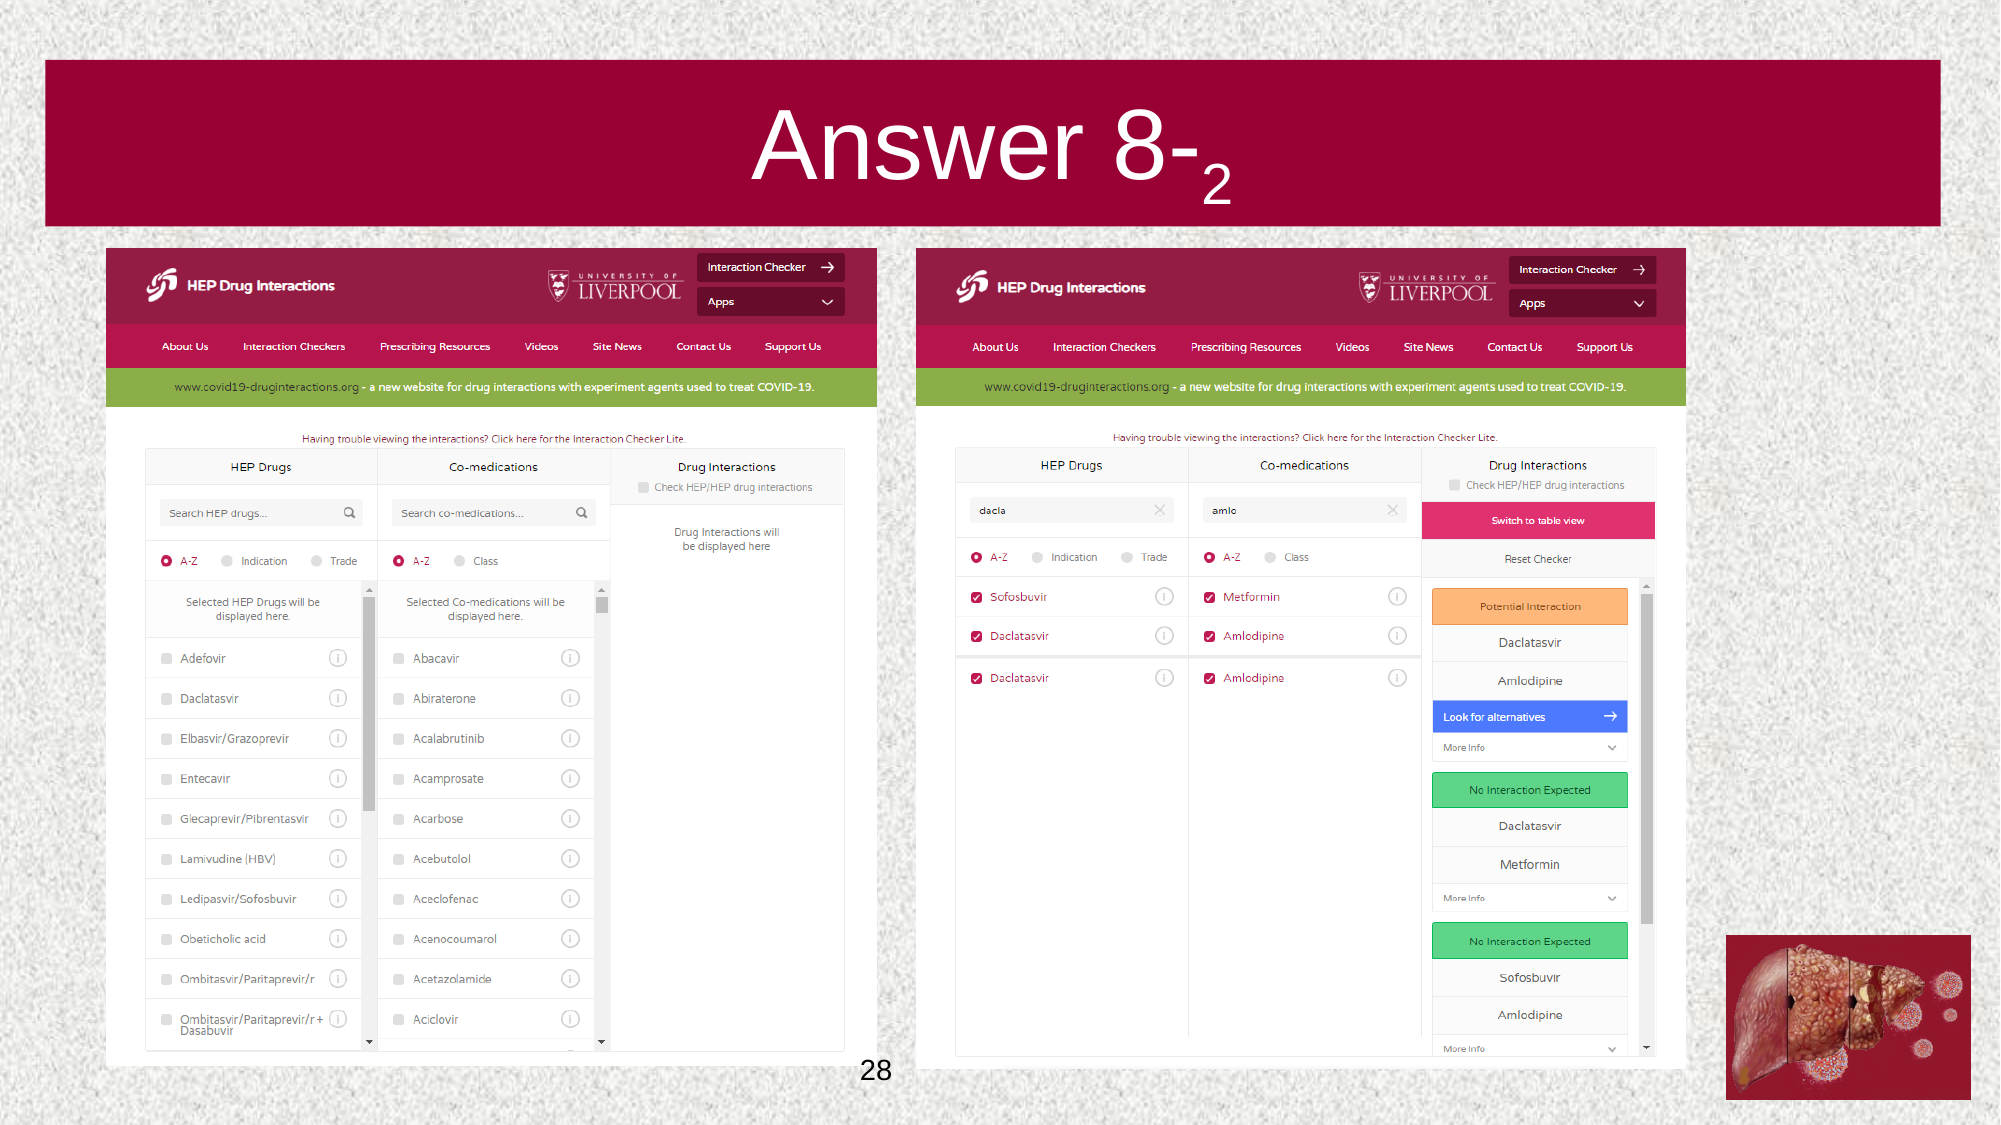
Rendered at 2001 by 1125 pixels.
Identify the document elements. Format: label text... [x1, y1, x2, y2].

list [916, 247, 1686, 1069]
picture [0, 0, 2001, 1125]
slide_number 28 [651, 1039, 1102, 1099]
title Answer 8-2 [45, 59, 1941, 227]
